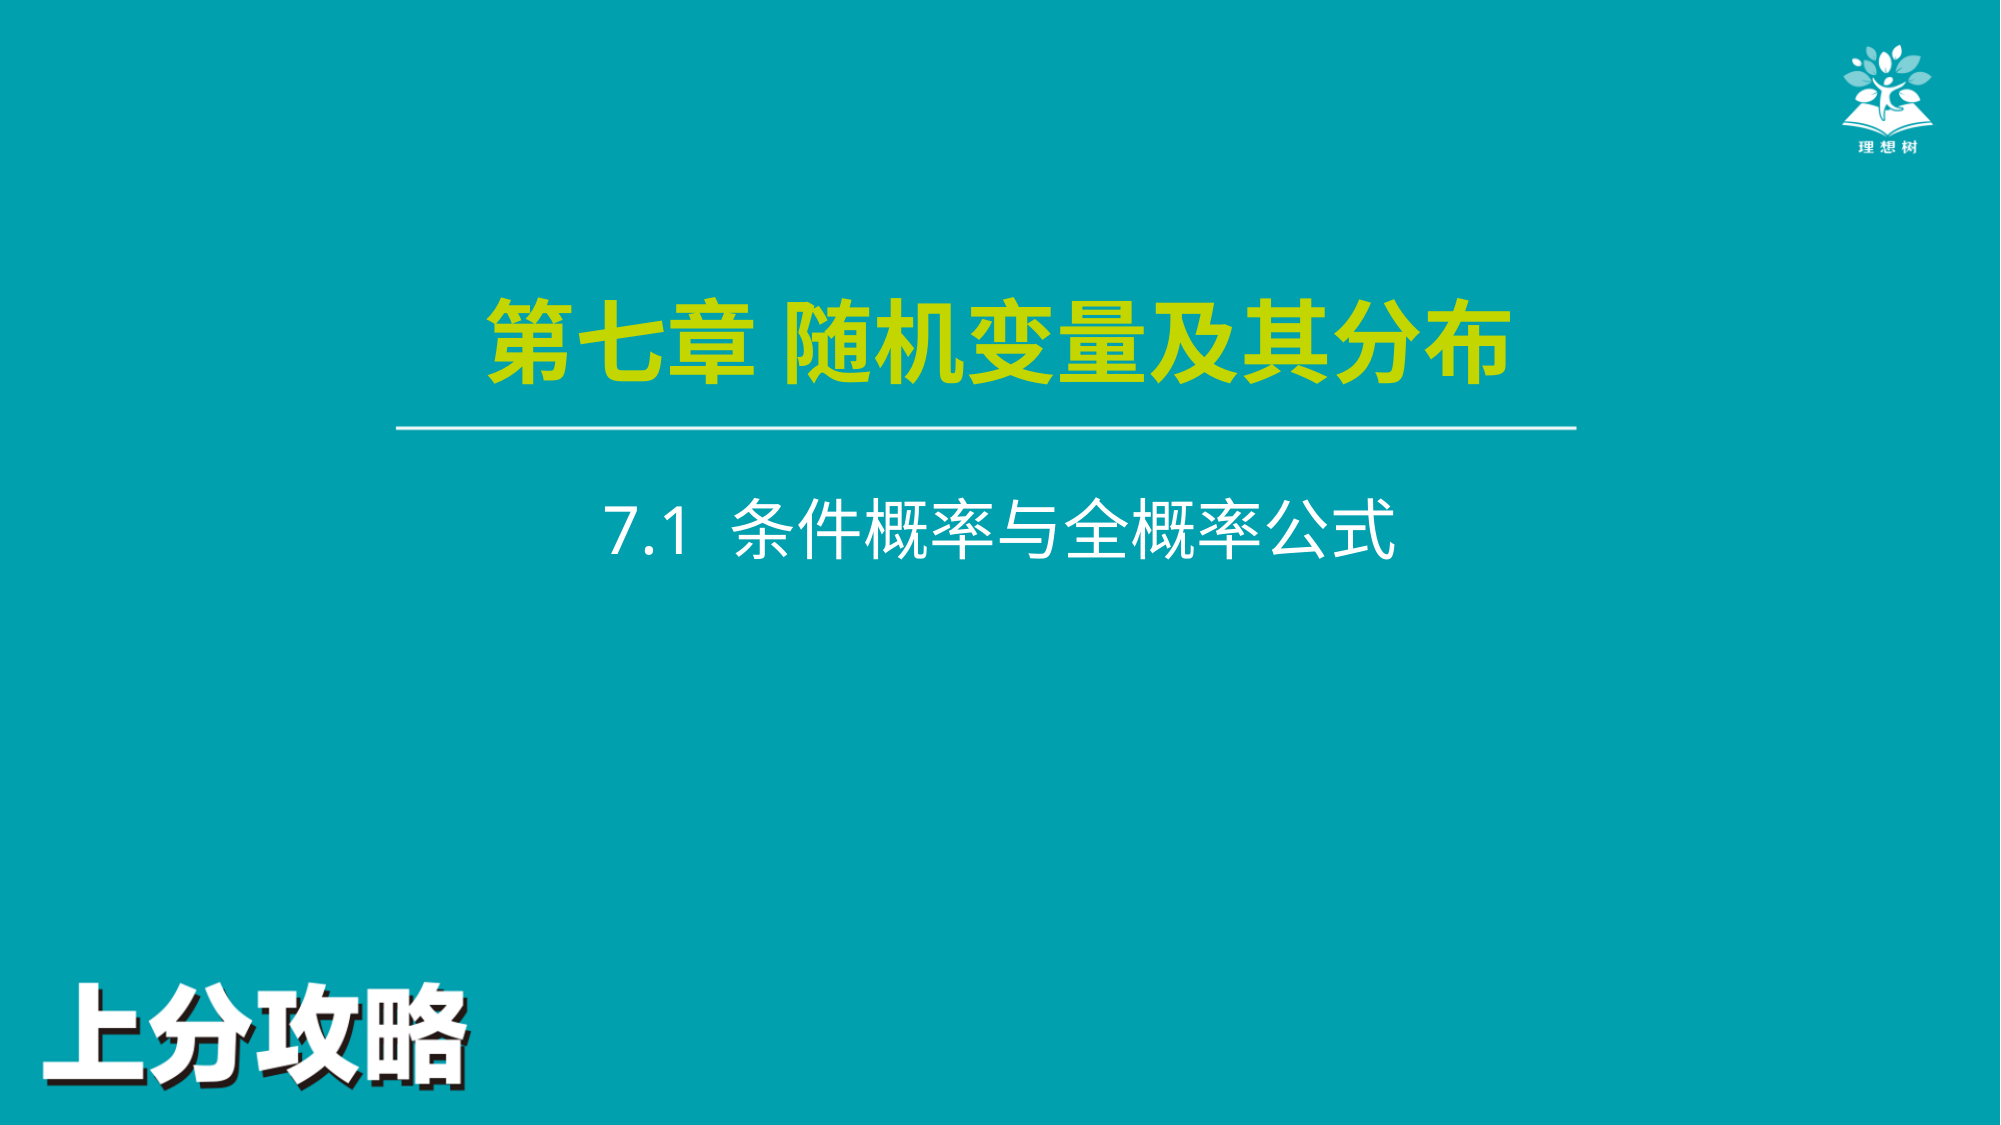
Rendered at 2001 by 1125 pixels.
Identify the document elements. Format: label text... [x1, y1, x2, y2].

picture [0, 0, 2000, 265]
text_box 第七章 随机变量及其分布 [0, 265, 2000, 413]
text_box 7.1 条件概率与全概率公式 [0, 472, 2000, 579]
picture [0, 413, 2000, 472]
picture [0, 579, 2000, 1125]
